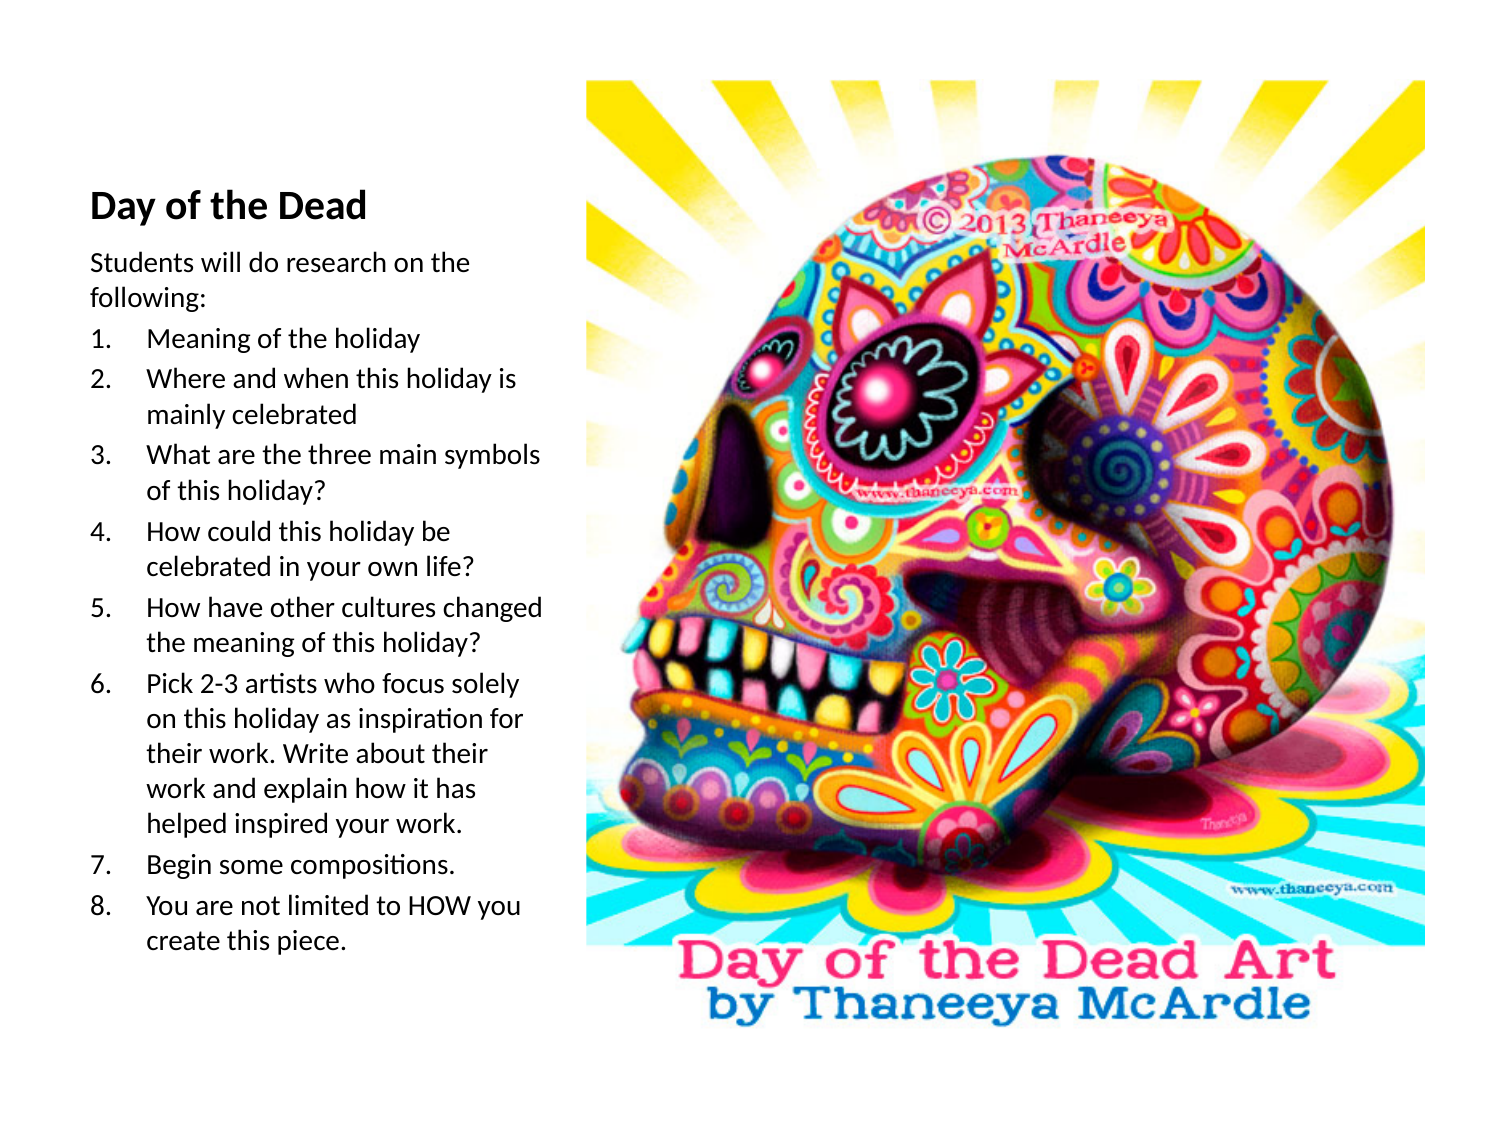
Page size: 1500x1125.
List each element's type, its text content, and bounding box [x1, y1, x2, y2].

list Students will do research on the following: Meaning of the holiday Where and when this holiday is mainly celebrated What are the three main symbols of this holiday? How could this holiday be celebrated in your own life? How have other cultures changed the meaning of this holiday? Pick 2-3 artists who focus solely on this holiday as inspiration for their work. Write about their work and explain how it has helped inspired your work. Begin some compositions. You are not limited to HOW you create this piece. [75, 235, 569, 1005]
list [586, 79, 1426, 1040]
title Day of the Dead [75, 44, 569, 235]
